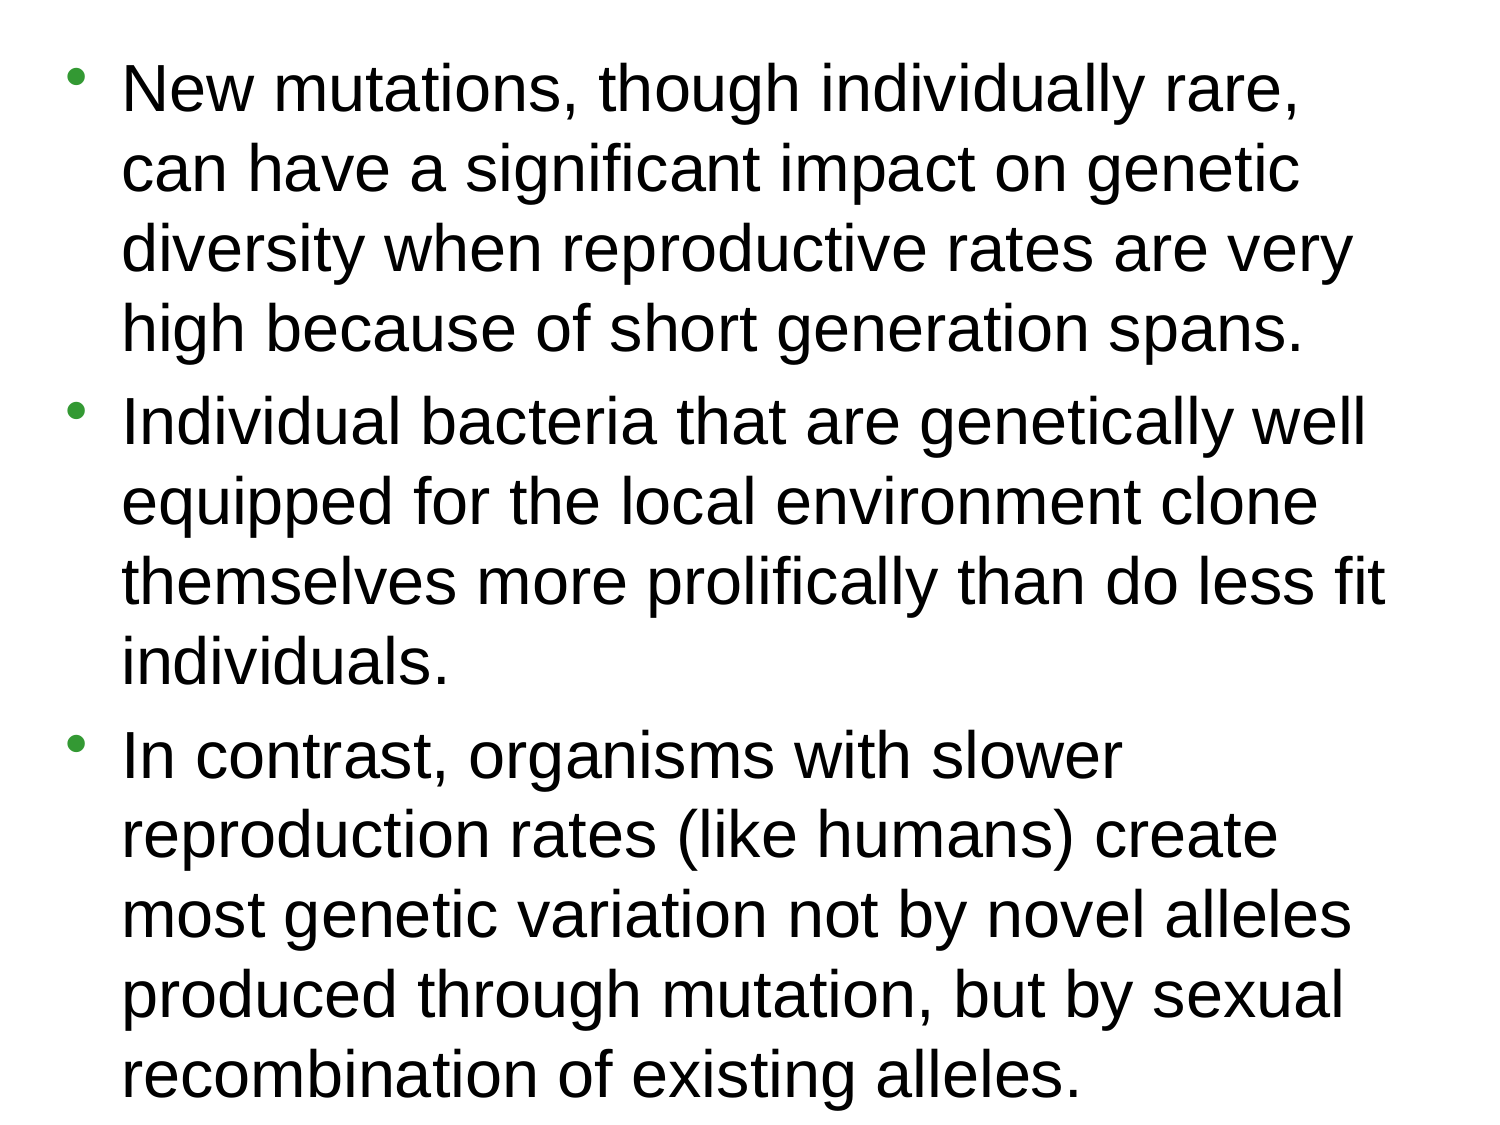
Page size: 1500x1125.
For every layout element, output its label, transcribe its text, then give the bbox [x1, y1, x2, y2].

list New mutations, though individually rare, can have a significant impact on genetic diversity when reproductive rates are very high because of short generation spans. Individual bacteria that are genetically well equipped for the local environment clone themselves more prolifically than do less fit individuals. In contrast, organisms with slower reproduction rates (like humans) create most genetic variation not by novel alleles produced through mutation, but by sexual recombination of existing alleles. [49, 37, 1426, 1120]
text_box [74, 1074, 1188, 1113]
